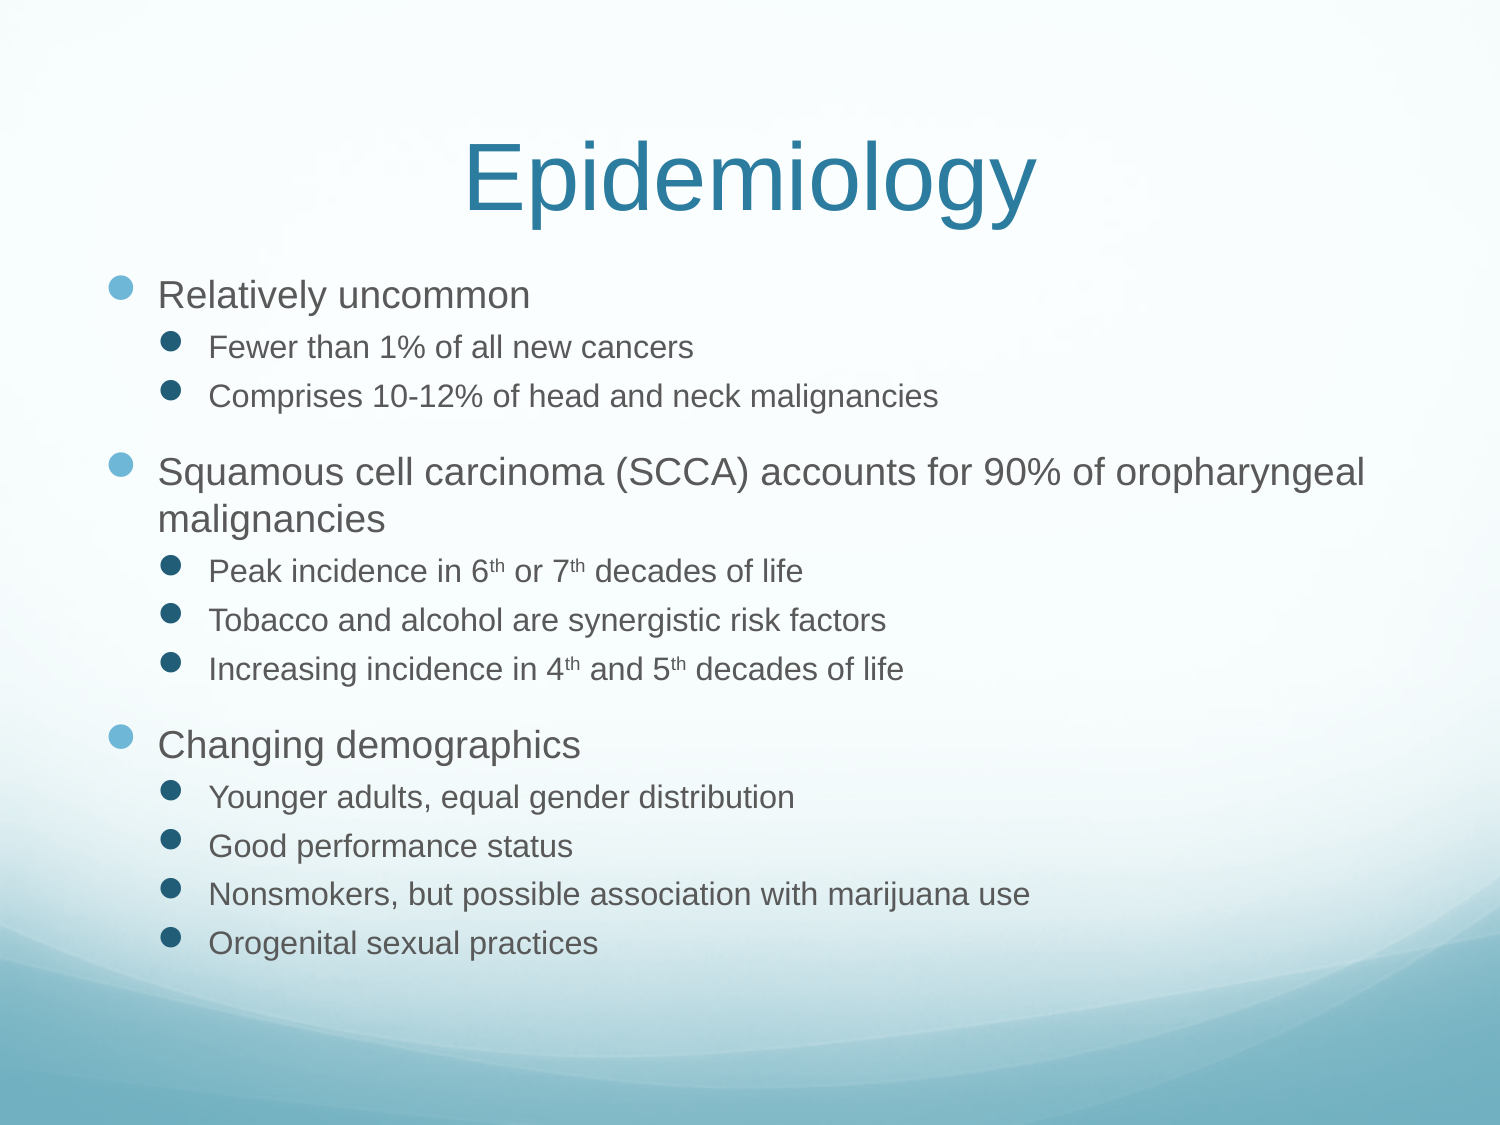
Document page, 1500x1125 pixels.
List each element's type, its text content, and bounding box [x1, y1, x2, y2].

title Epidemiology [90, 17, 1410, 237]
list Relatively uncommon Fewer than 1% of all new cancers Comprises 10-12% of head and neck malignancies Squamous cell carcinoma (SCCA) accounts for 90% of oropharyngeal malignancies Peak incidence in 6th or 7th decades of life Tobacco and alcohol are synergistic risk factors Increasing incidence in 4th and 5th decades of life Changing demographics Younger adults, equal gender distribution Good performance status Nonsmokers, but possible association with marijuana use Orogenital sexual practices [90, 262, 1410, 975]
